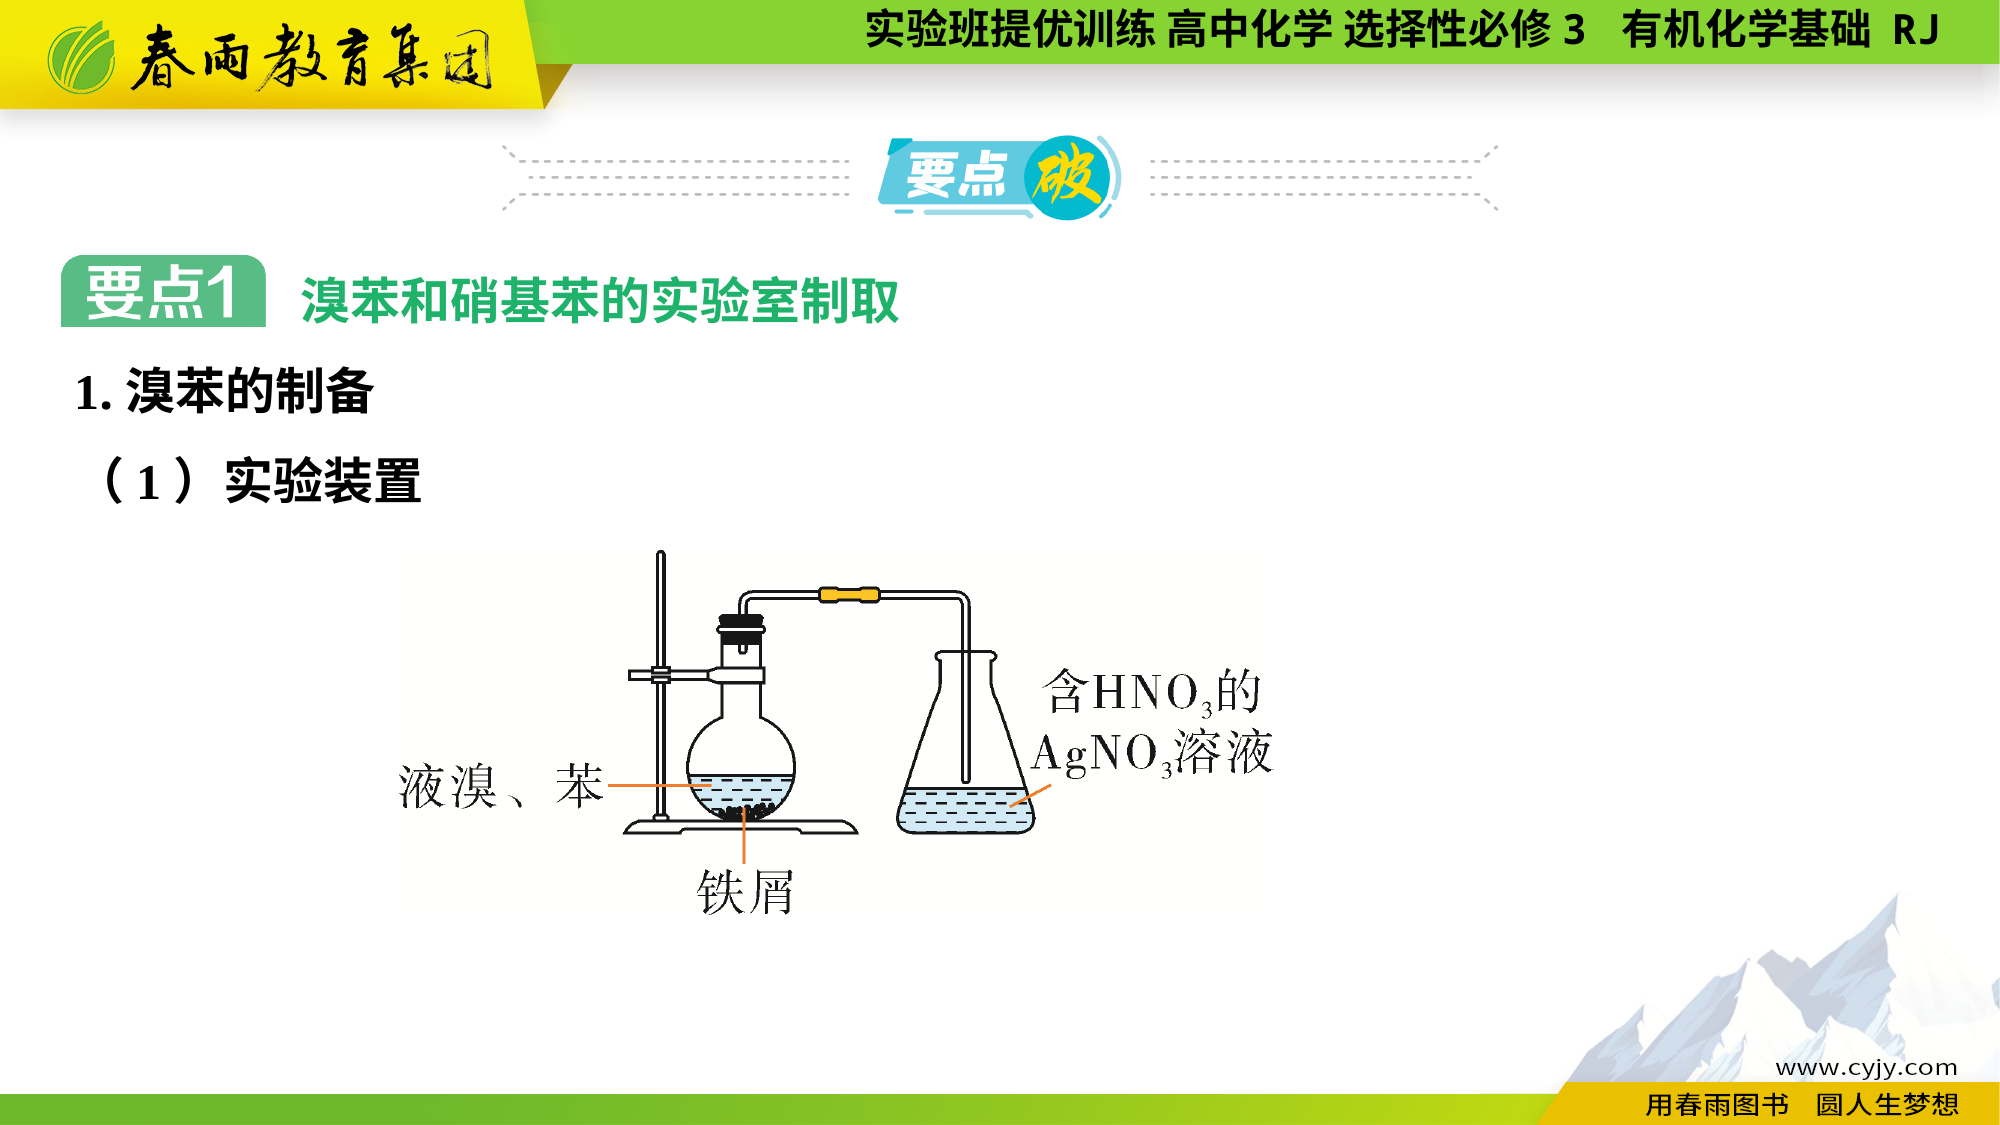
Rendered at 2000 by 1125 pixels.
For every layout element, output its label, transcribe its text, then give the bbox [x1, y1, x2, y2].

picture [0, 0, 2000, 1125]
list 溴苯和硝基苯的实验室制取 1.溴苯的制备 （1）实验装置 [59, 231, 1944, 508]
